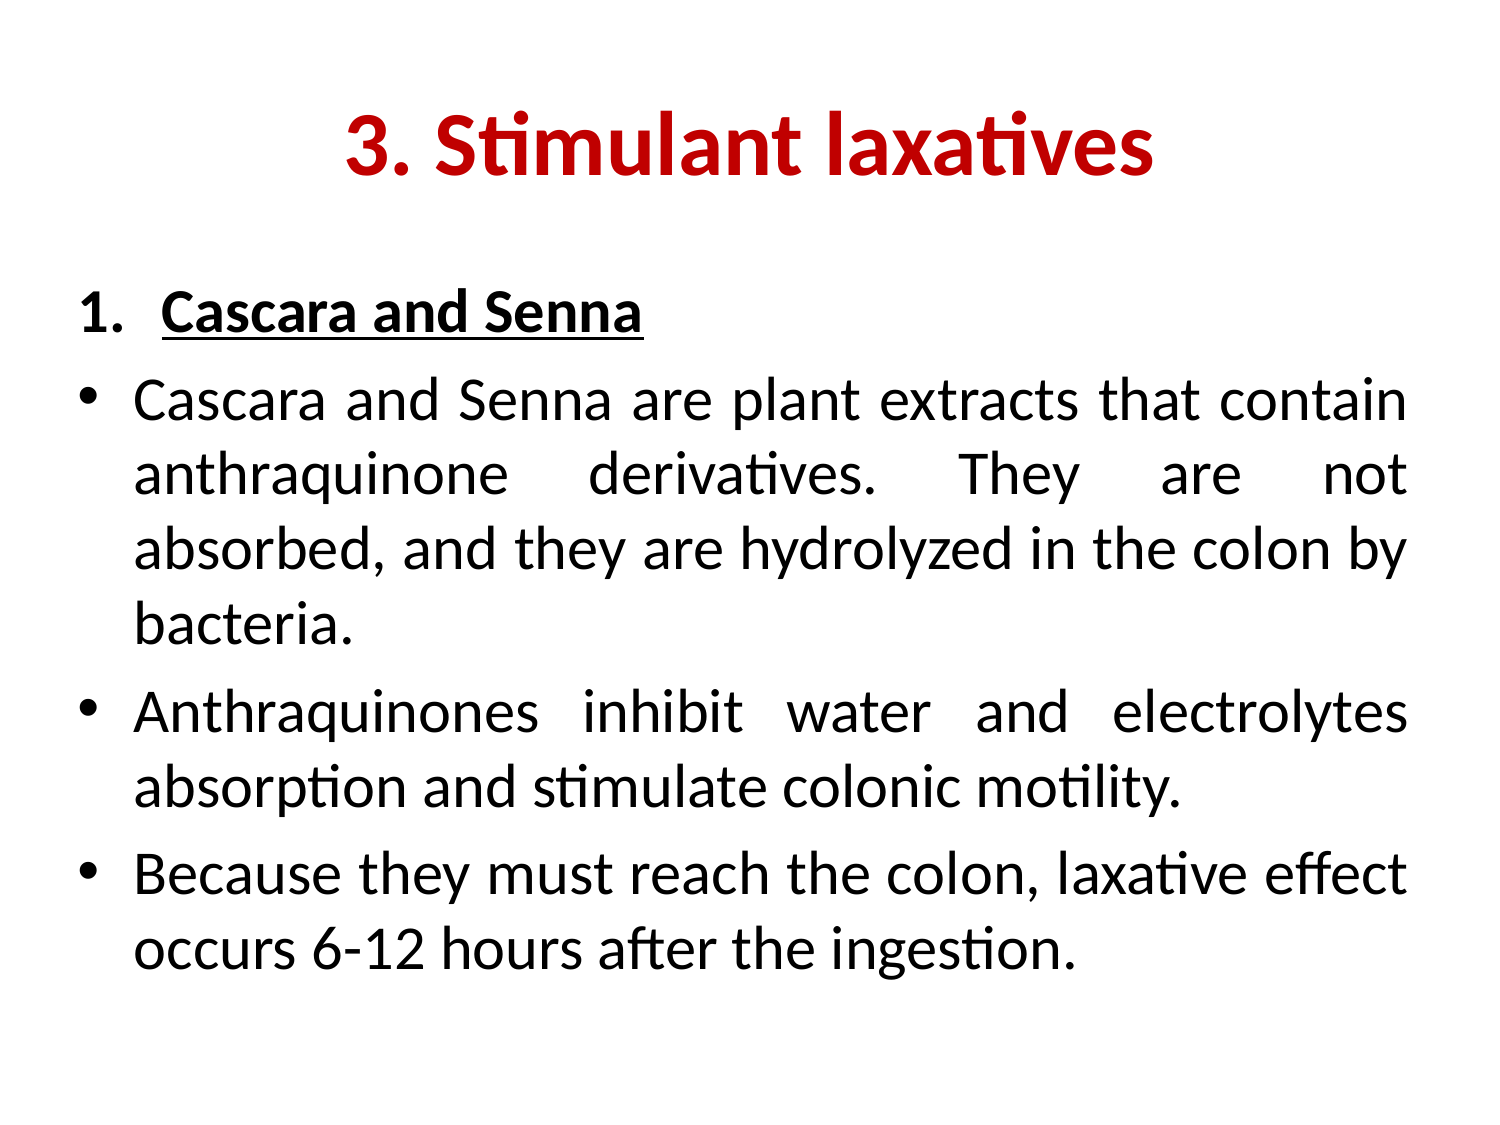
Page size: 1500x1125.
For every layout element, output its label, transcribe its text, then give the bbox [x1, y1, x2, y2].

title 3. Stimulant laxatives [75, 45, 1425, 233]
list Cascara and Senna Cascara and Senna are plant extracts that contain anthraquinone derivatives. They are not absorbed, and they are hydrolyzed in the colon by bacteria. Anthraquinones inhibit water and electrolytes absorption and stimulate colonic motility. Because they must reach the colon, laxative effect occurs 6-12 hours after the ingestion. [62, 262, 1425, 1063]
